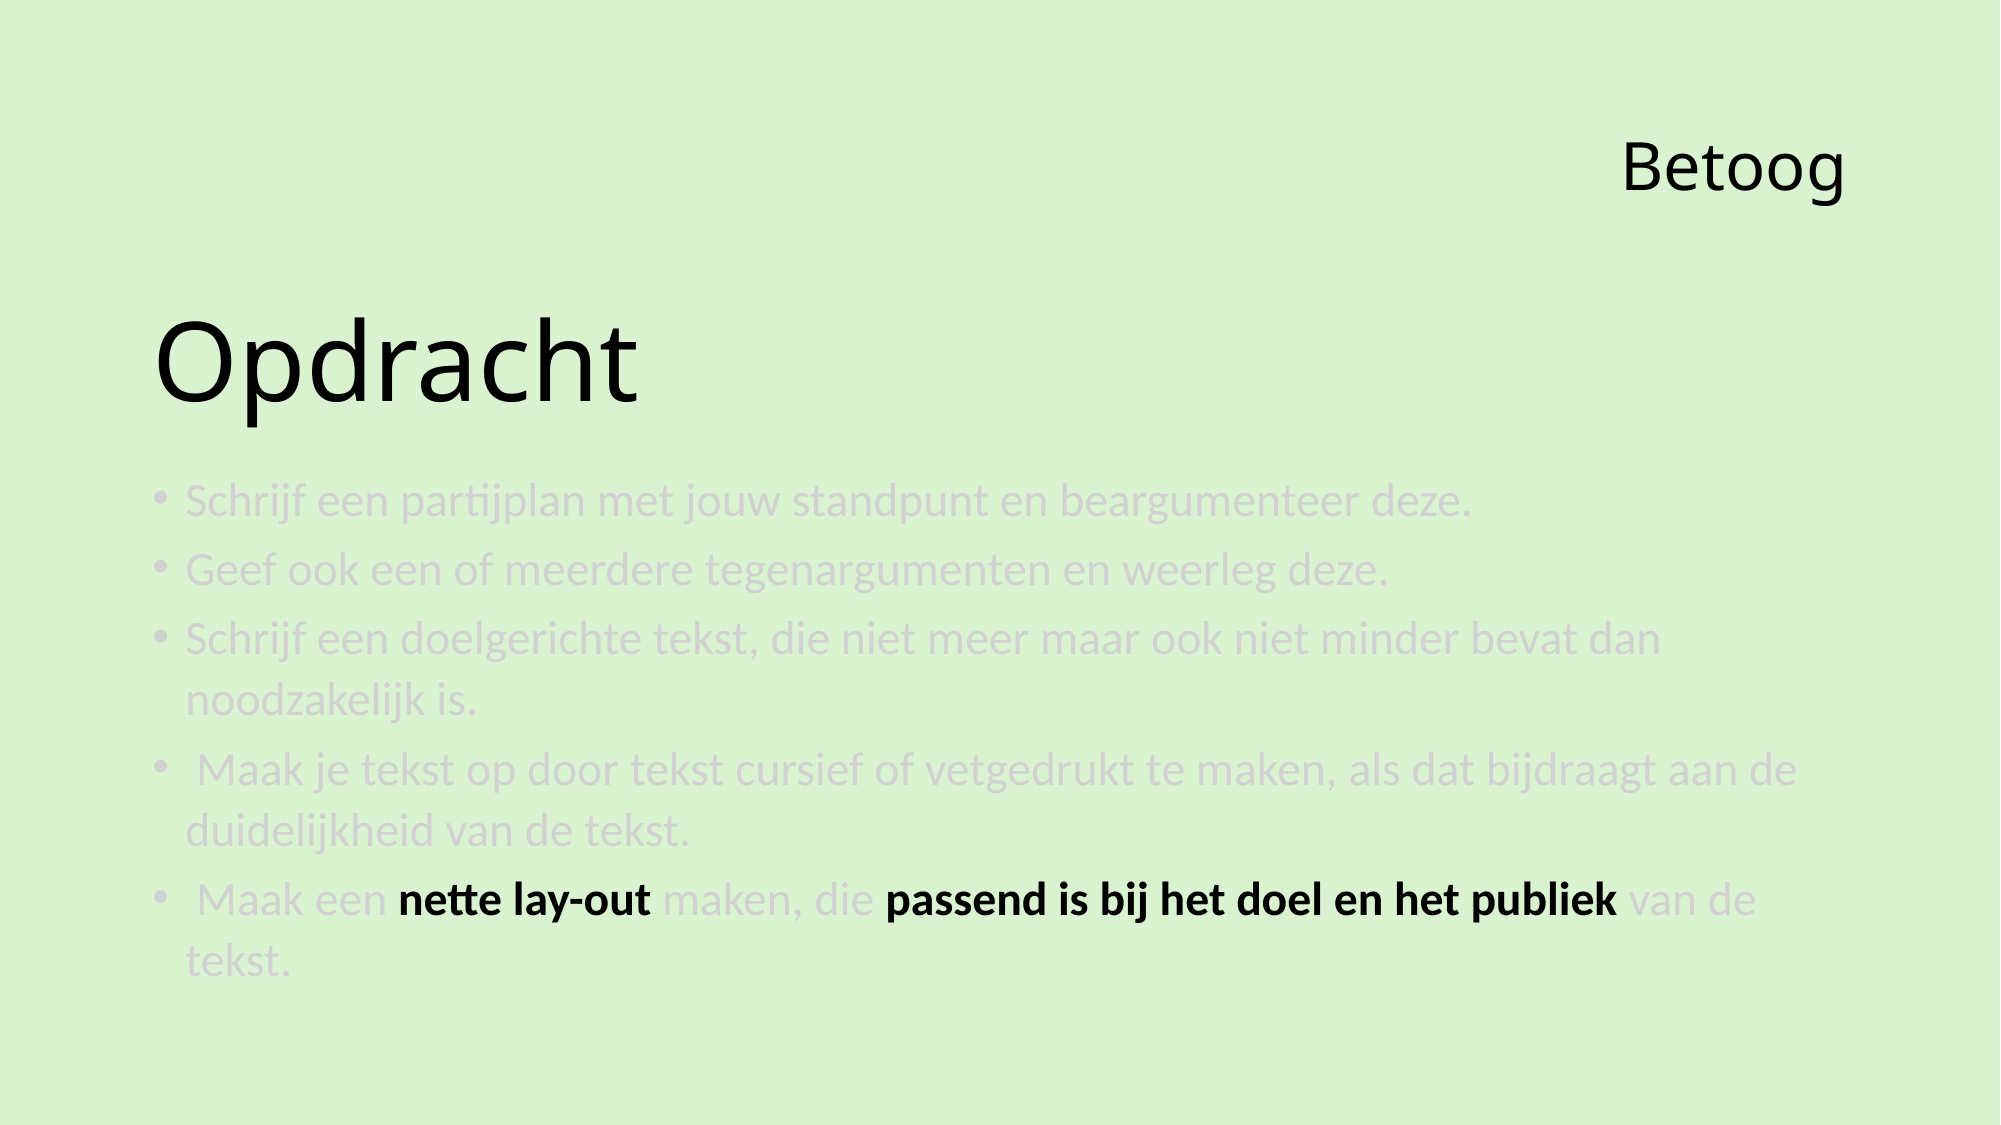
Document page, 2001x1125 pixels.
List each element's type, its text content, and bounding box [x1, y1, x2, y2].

list Opdracht Schrijf een partijplan met jouw standpunt en beargumenteer deze. Geef ook een of meerdere tegenargumenten en weerleg deze. Schrijf een doelgerichte tekst, die niet meer maar ook niet minder bevat dan noodzakelijk is. Maak je tekst op door tekst cursief of vetgedrukt te maken, als dat bijdraagt aan de duidelijkheid van de tekst. Maak een nette lay-out maken, die passend is bij het doel en het publiek van de tekst. [137, 299, 1863, 1014]
title Betoog [137, 59, 1863, 278]
